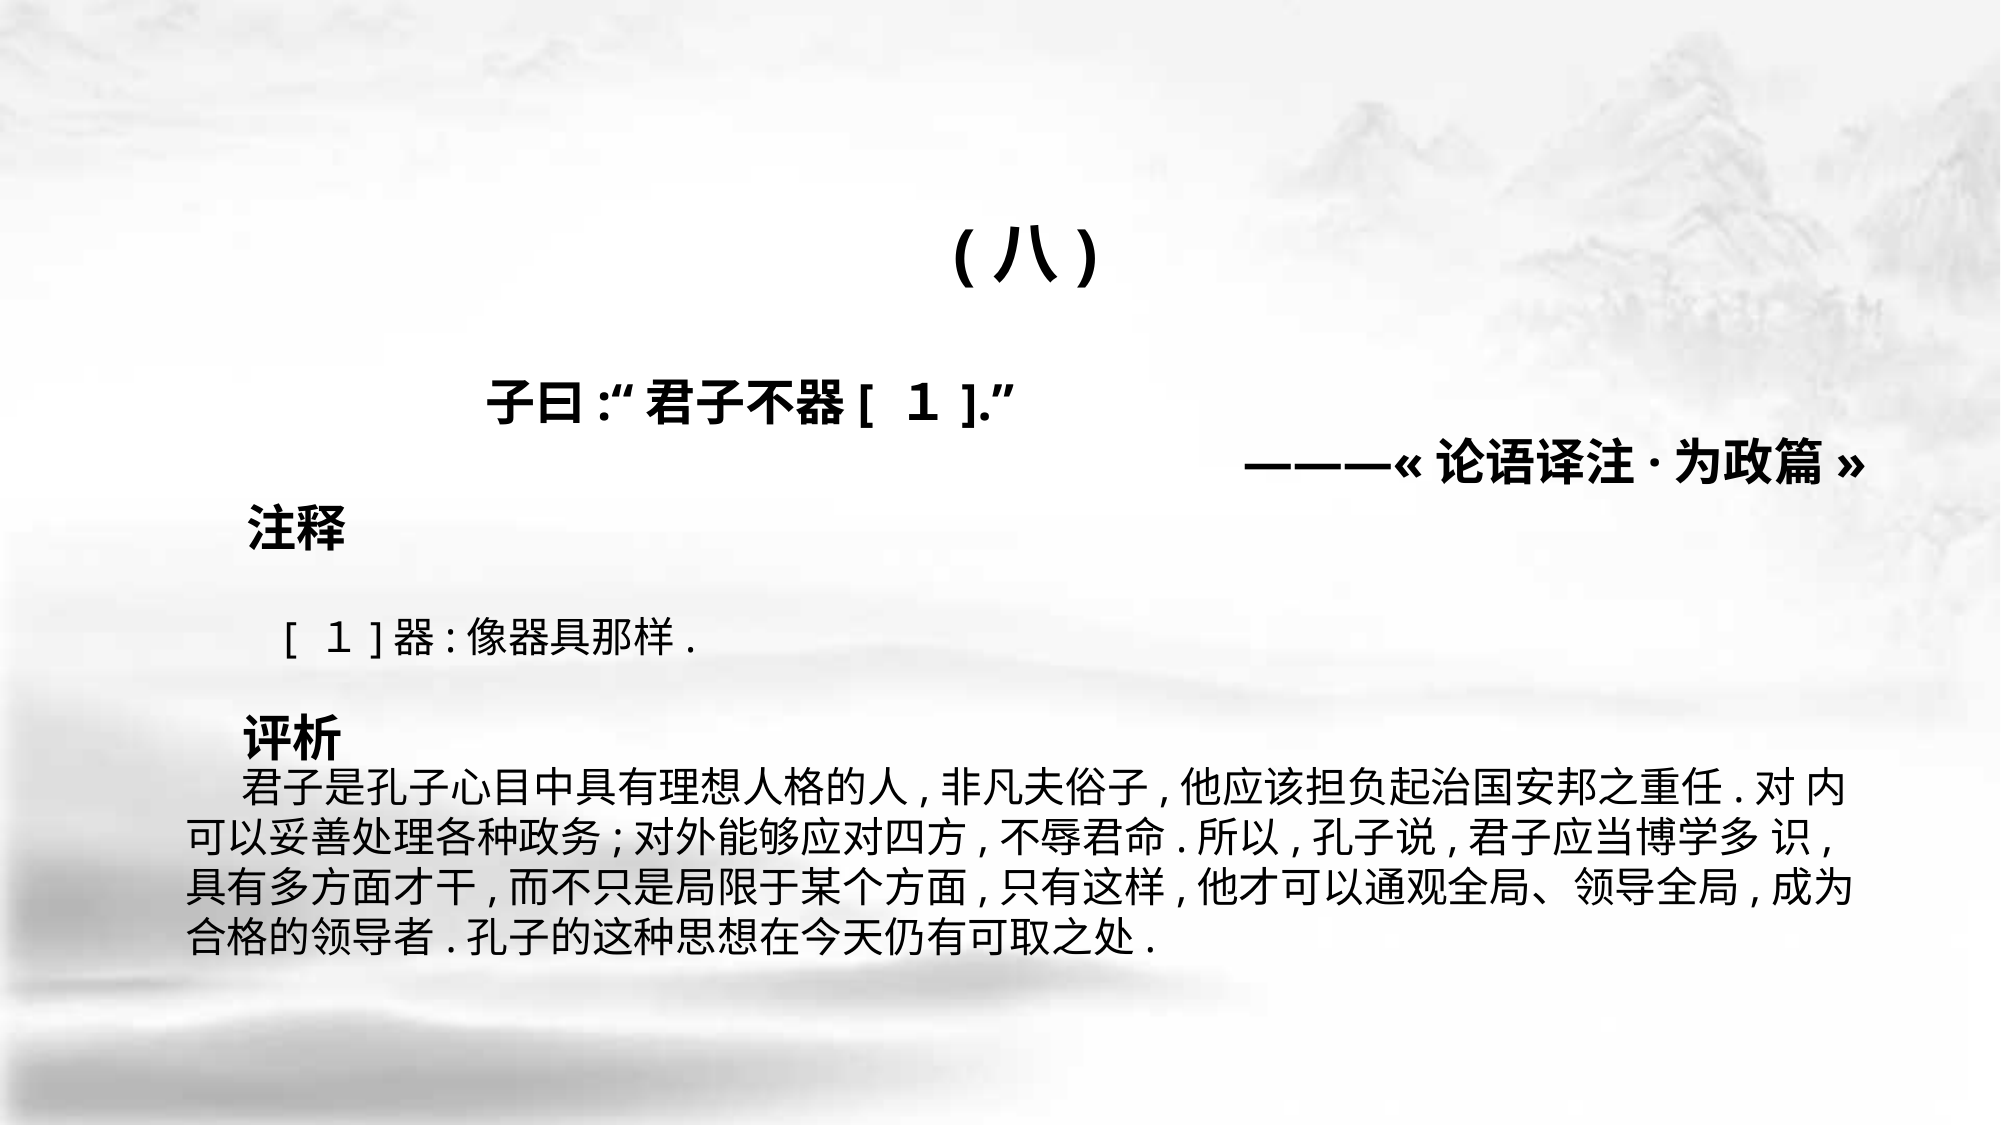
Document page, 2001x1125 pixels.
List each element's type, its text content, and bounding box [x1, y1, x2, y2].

text_box 注释 [231, 488, 362, 564]
text_box (八) 子曰:“君子不器[ １].” ———«论语译注·为政篇» [ １]器:像器具那样. 君子是孔子心目中具有理想人格的人,非凡夫俗子,他应该担负起治国安邦之重任.对 内可以妥善处理各种政务;对外能够应对四方,不辱君命.所以,孔子说,君子应当博学多 识,具有多方面才干,而不只是局限于某个方面,只有这样,他才可以通观全局、领导全局,成为合格的领导者.孔子的这种思想在今天仍有可取之处. [170, 203, 1882, 969]
picture [0, 0, 2001, 1125]
text_box 评析 [227, 699, 366, 775]
